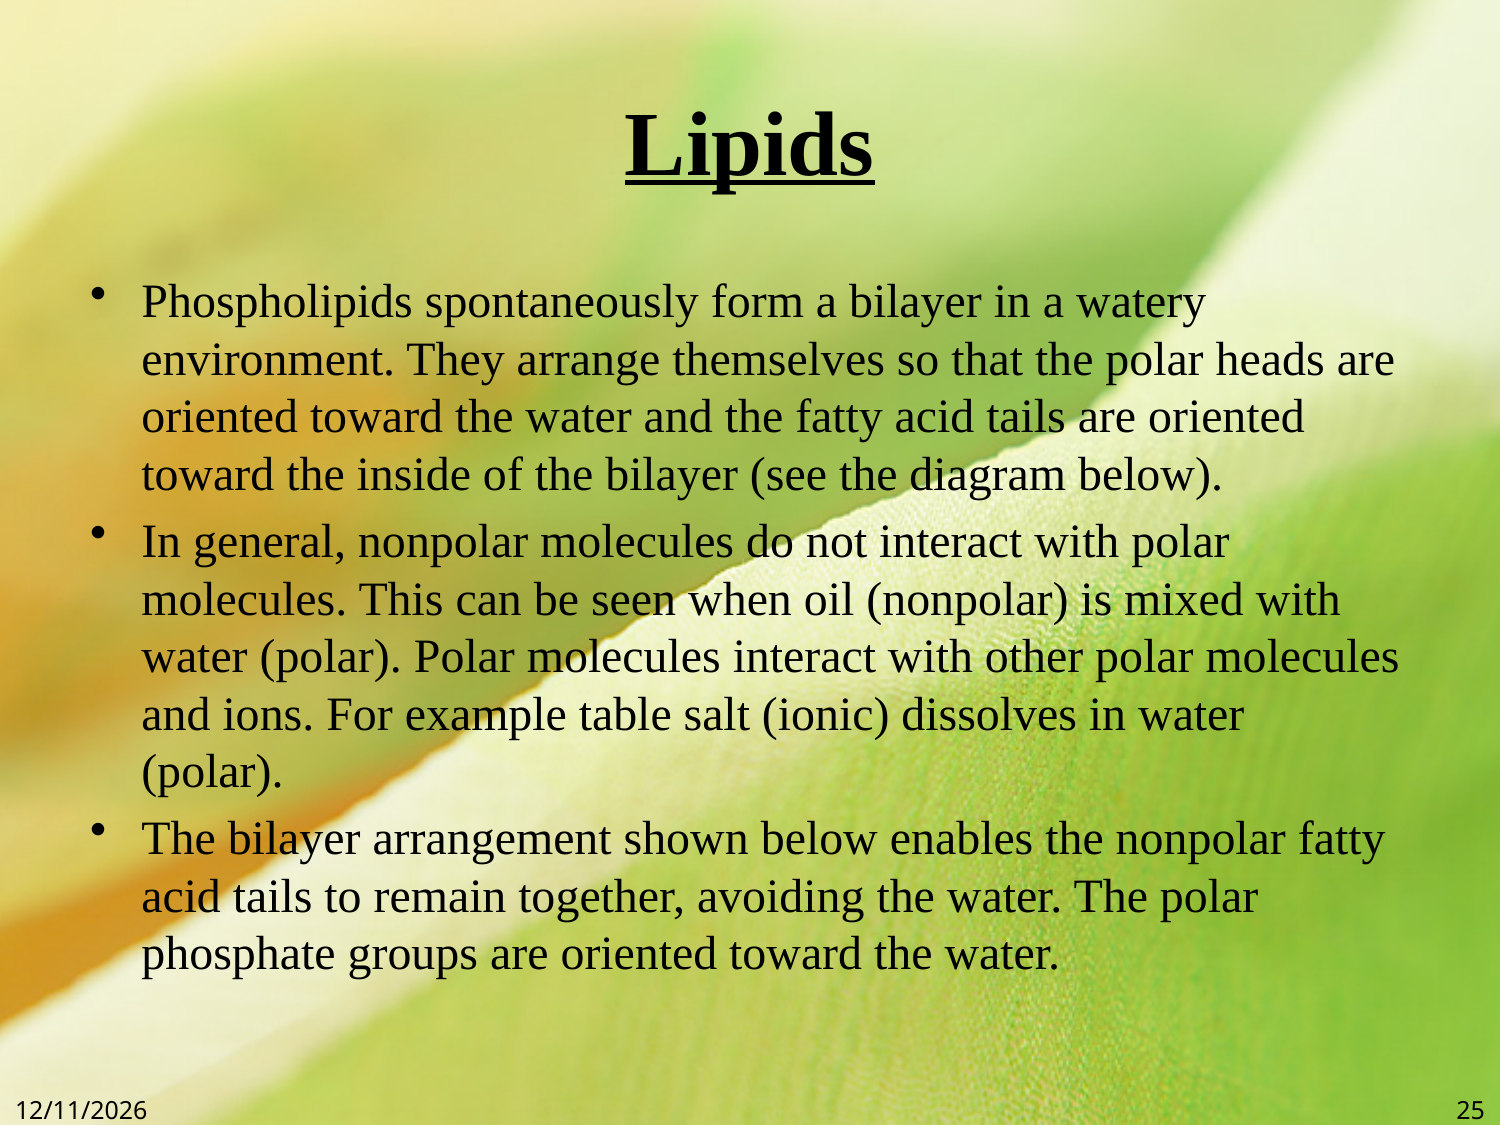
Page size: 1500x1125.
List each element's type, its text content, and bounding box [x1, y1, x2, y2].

picture [0, 0, 1500, 1125]
list Phospholipids spontaneously form a bilayer in a watery environment. They arrange themselves so that the polar heads are oriented toward the water and the fatty acid tails are oriented toward the inside of the bilayer (see the diagram below). In general, nonpolar molecules do not interact with polar molecules. This can be seen when oil (nonpolar) is mixed with water (polar). Polar molecules interact with other polar molecules and ions. For example table salt (ionic) dissolves in water (polar). The bilayer arrangement shown below enables the nonpolar fatty acid tails to remain together, avoiding the water. The polar phosphate groups are oriented toward the water. [74, 262, 1426, 1006]
title Lipids [74, 44, 1426, 233]
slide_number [0, 1087, 351, 1125]
slide_number 25 [1324, 1087, 1500, 1125]
